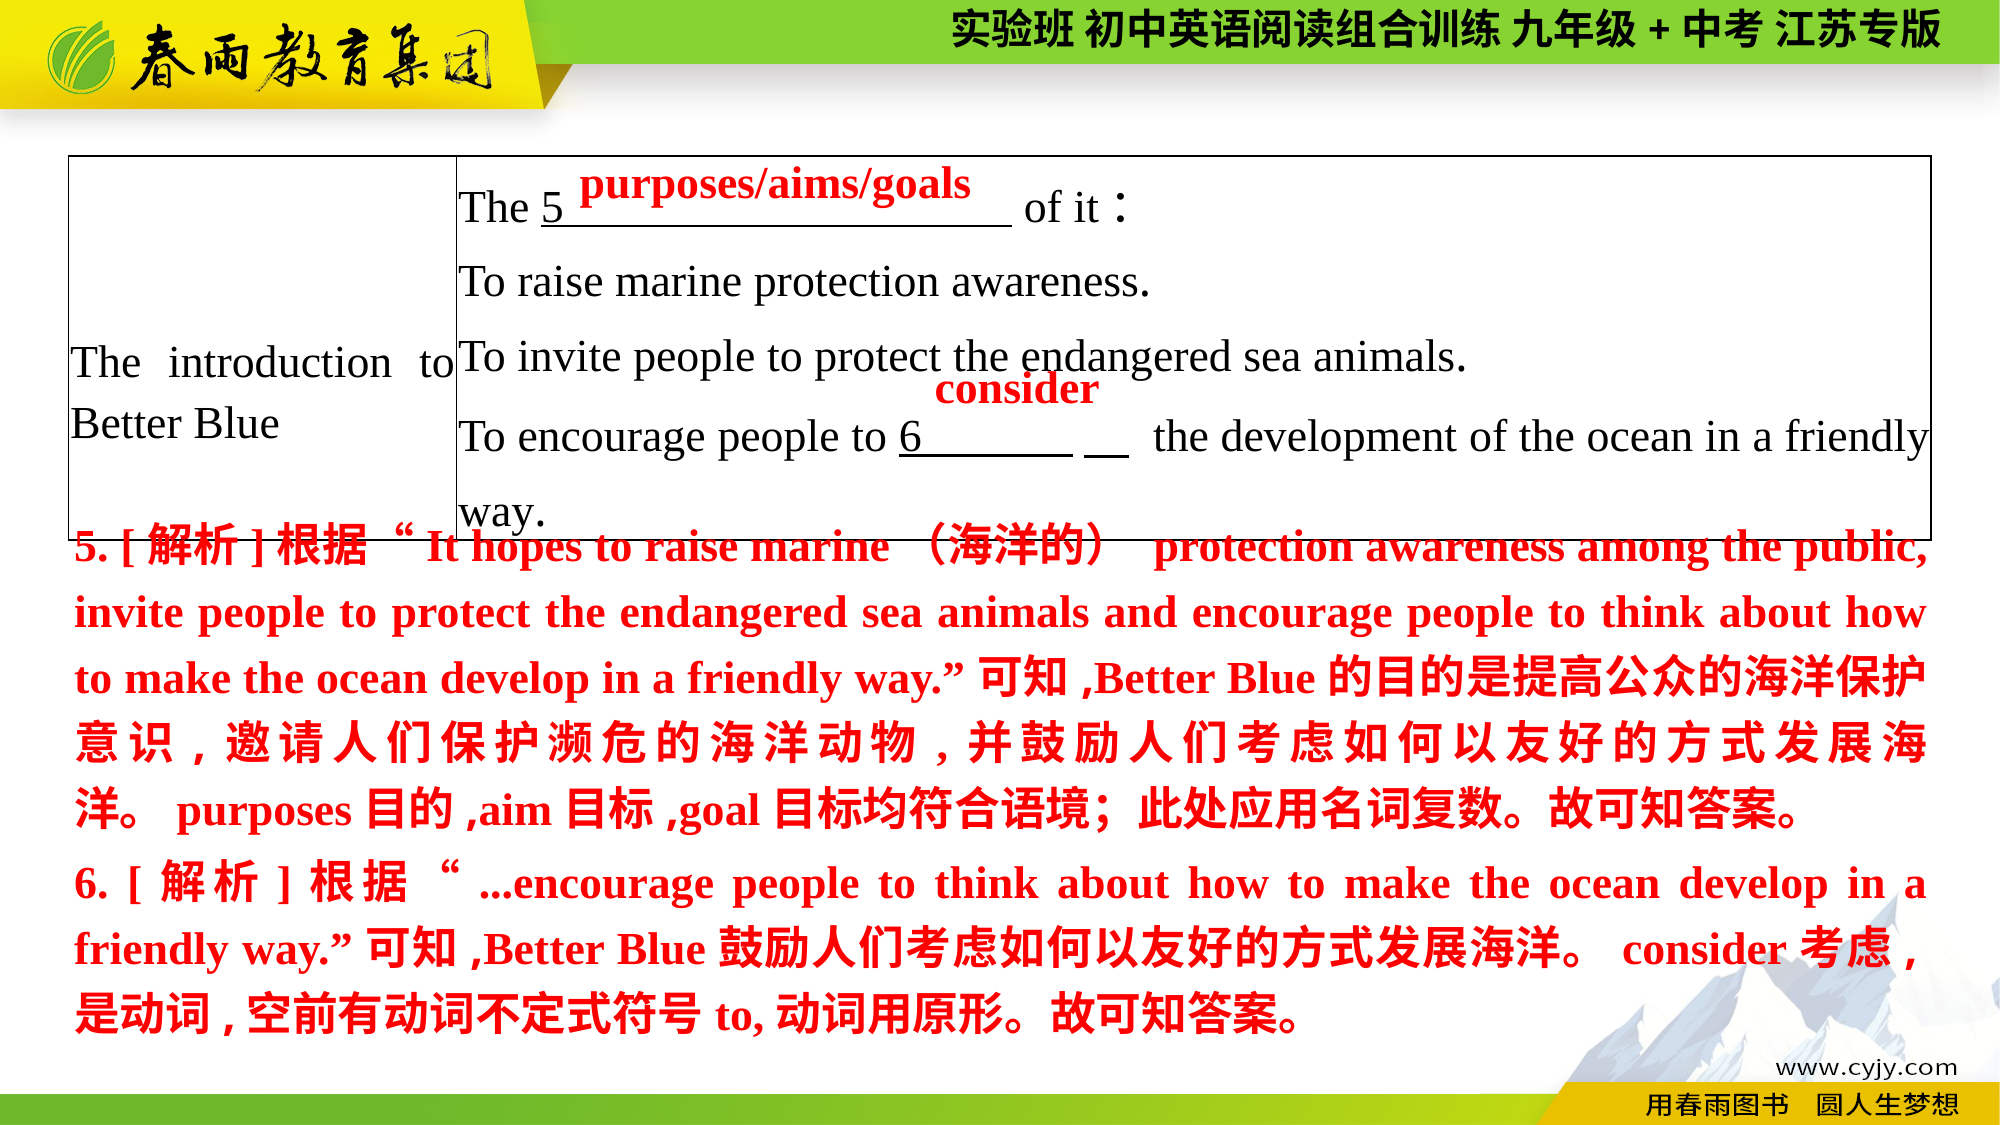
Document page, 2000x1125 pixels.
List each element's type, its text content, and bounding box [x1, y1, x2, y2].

text_box purposes/aims/goals [564, 145, 1044, 216]
table_header The 5 of it： To raise marine protection awareness. To invite people to protect the endangered sea animals. To encourage people to 6 the development of the ocean in a friendly way. [457, 157, 1930, 497]
list 5. [解析]根据“It hopes to raise marine（海洋的） protection awareness among the public, invite people to protect the endangered sea animals and encourage people to think about how to make the ocean develop in a friendly way.”可知,Better Blue的目的是提高公众的海洋保护意识,邀请人们保护濒危的海洋动物,并鼓励人们考虑如何以友好的方式发展海洋。purposes目的,aim目标,goal目标均符合语境；此处应用名词复数。故可知答案。 [59, 497, 1944, 834]
table_header The introduction to Better Blue [69, 157, 456, 497]
picture [0, 0, 2000, 1125]
text_box consider [919, 350, 1172, 420]
text_box 6. [解析]根据“...encourage people to think about how to make the ocean develop in a friendly way.”可知,Better Blue鼓励人们考虑如何以友好的方式发展海洋。consider考虑,是动词,空前有动词不定式符号to,动词用原形。故可知答案。 [59, 834, 1944, 1048]
